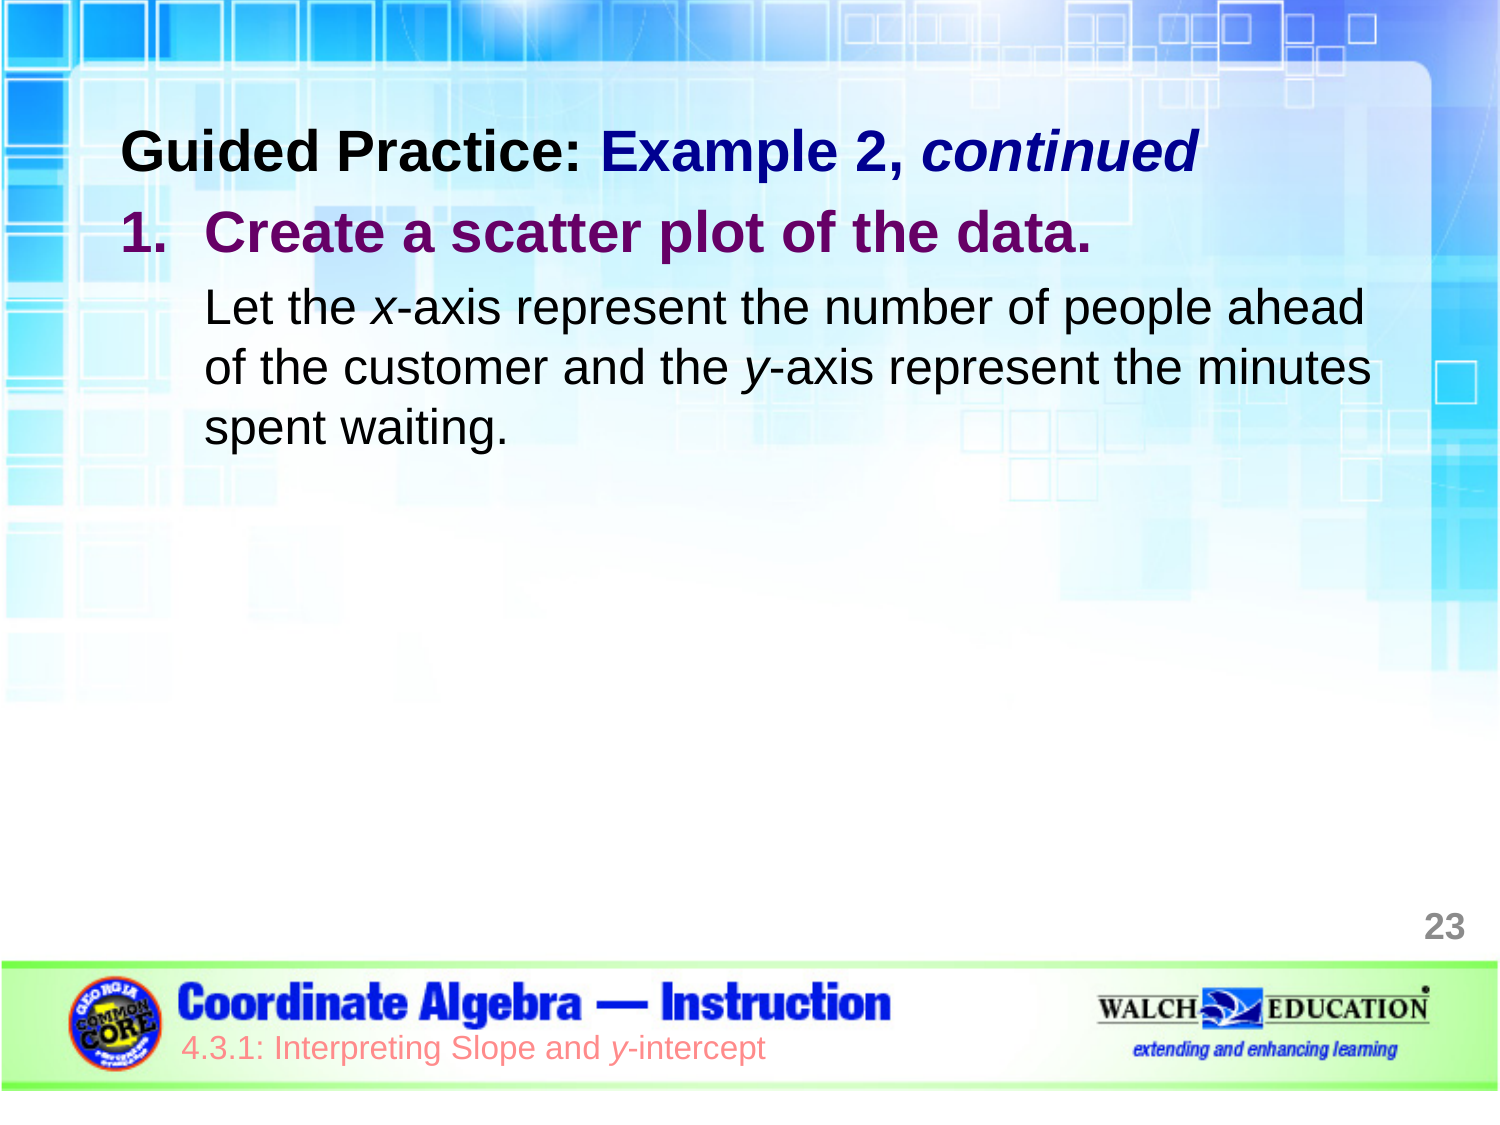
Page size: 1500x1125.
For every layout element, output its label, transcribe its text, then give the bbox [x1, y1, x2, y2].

subtitle Guided Practice: Example 2, continued Create a scatter plot of the data. Let the x-axis represent the number of people ahead of the customer and the y-axis represent the minutes spent waiting. [105, 105, 1394, 925]
picture [1, 0, 1500, 1091]
slide_number 23 [1361, 901, 1481, 949]
footer 4.3.1: Interpreting Slope and y-intercept [166, 1024, 1080, 1069]
